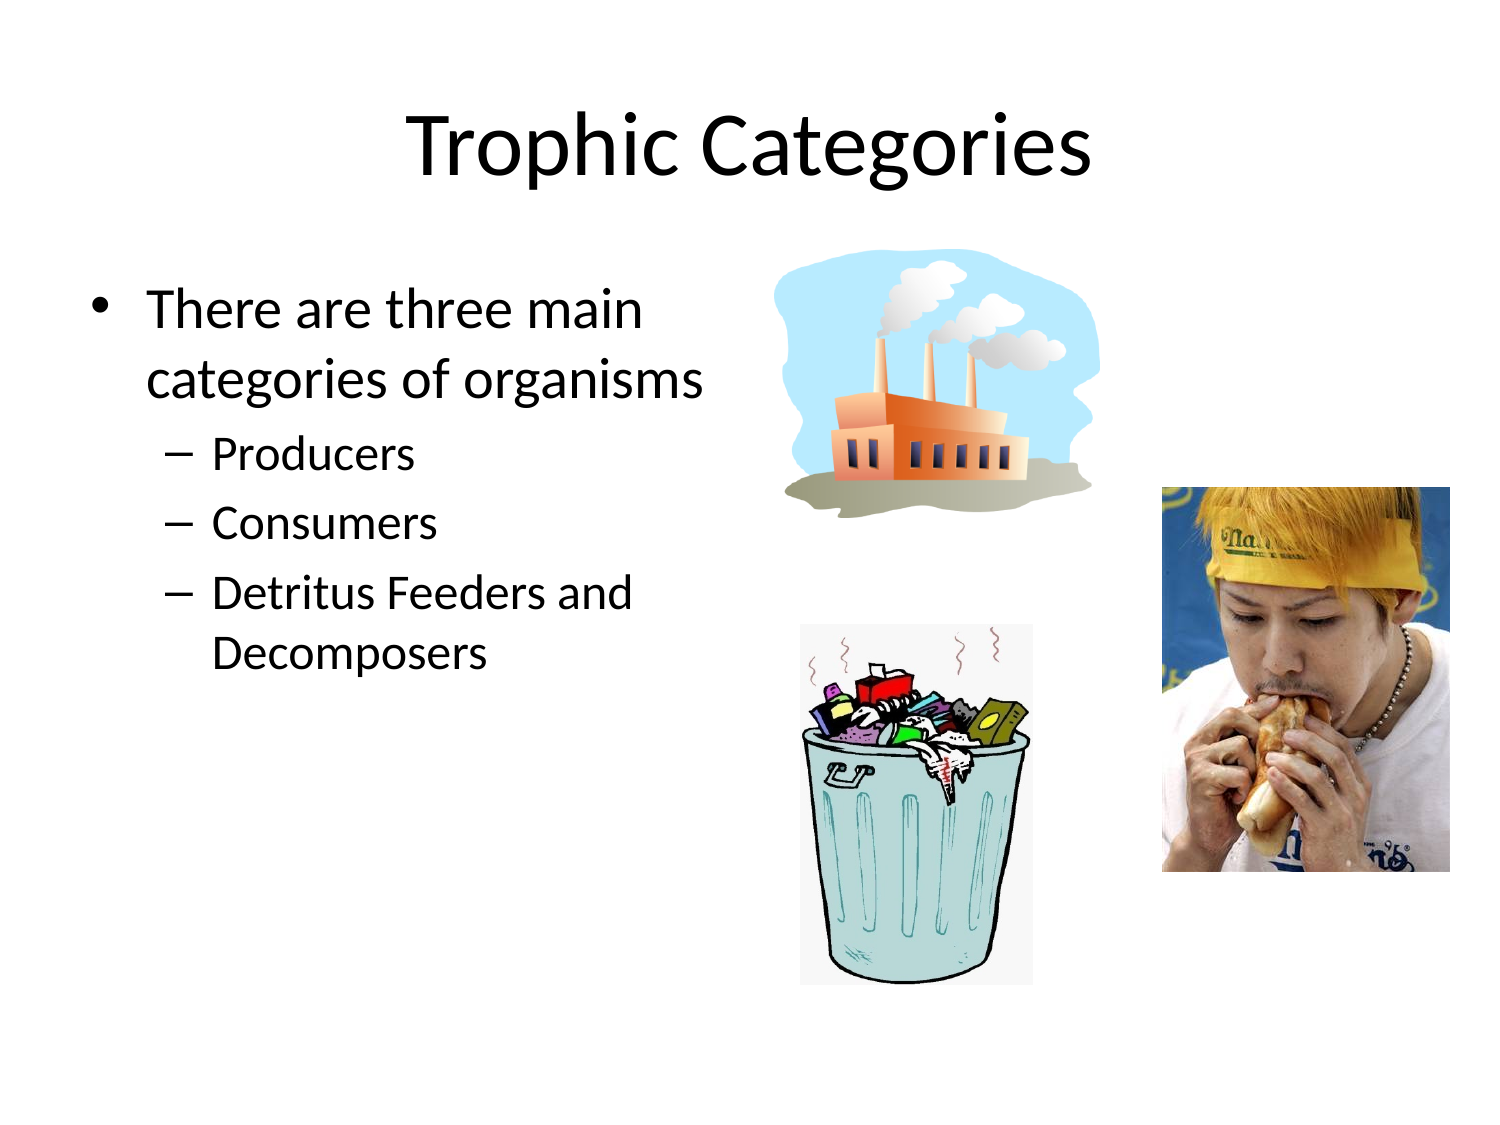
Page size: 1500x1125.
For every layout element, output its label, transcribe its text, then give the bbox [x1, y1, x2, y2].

picture [799, 624, 1033, 986]
list There are three main categories of organisms Producers Consumers Detritus Feeders and Decomposers [75, 262, 738, 1005]
picture [1162, 487, 1451, 872]
picture [774, 249, 1101, 518]
title Trophic Categories [75, 45, 1425, 233]
